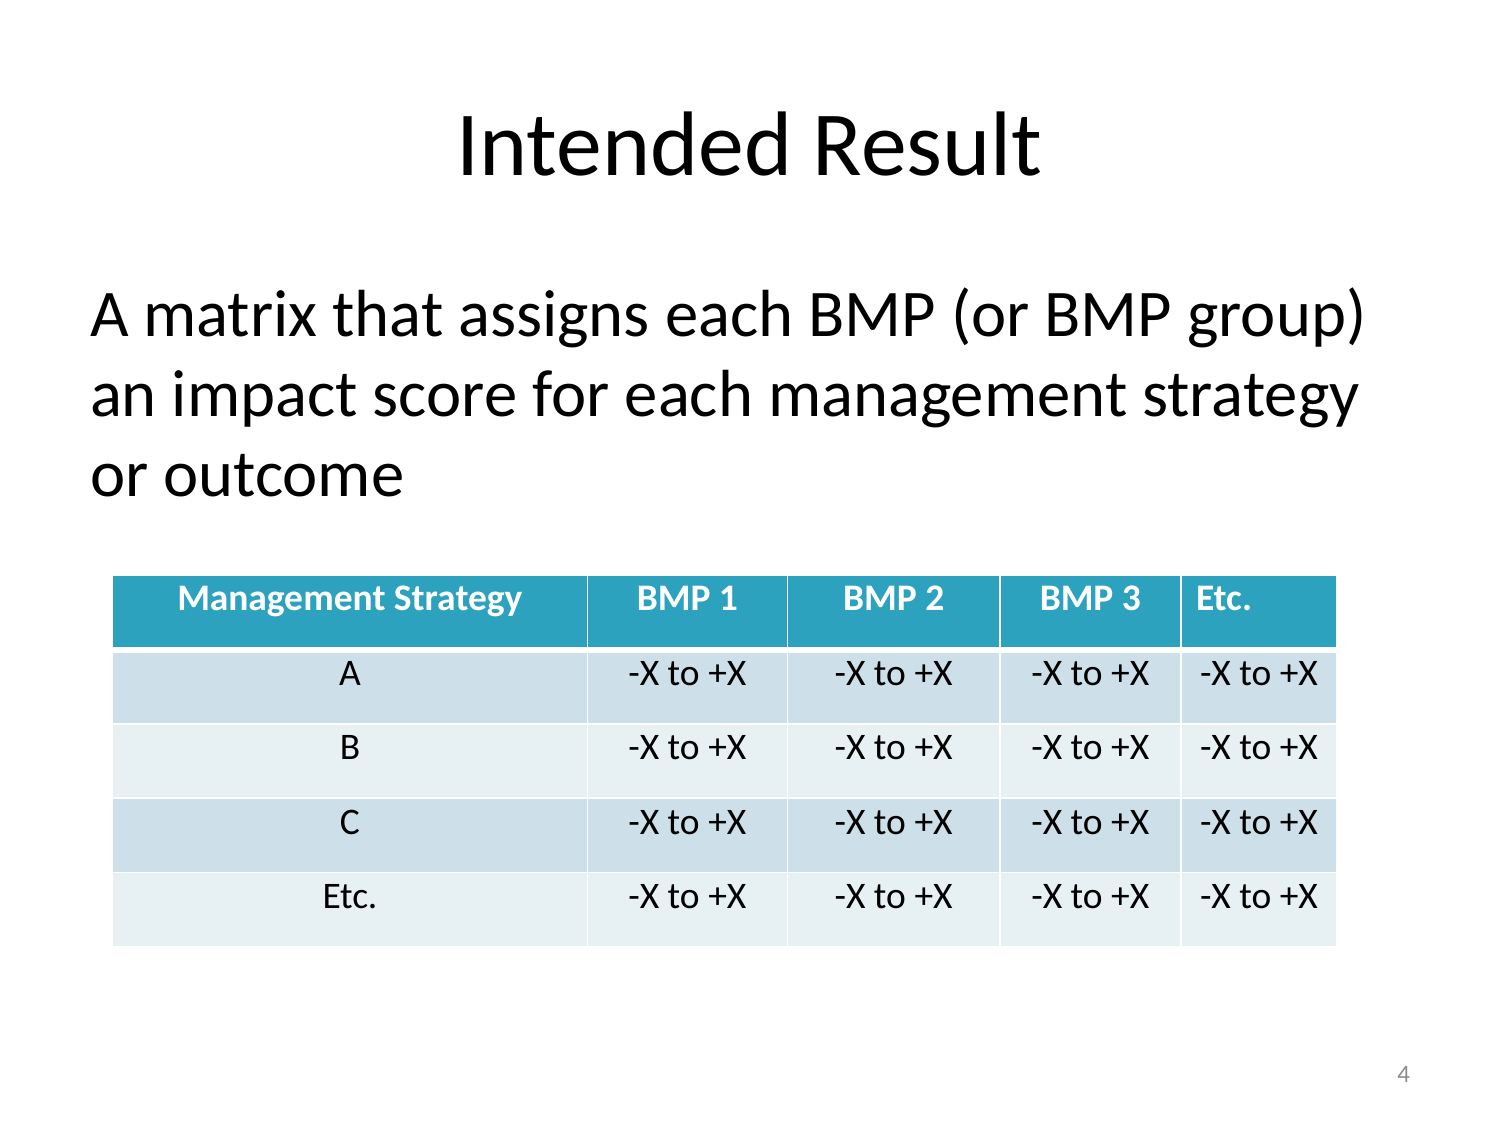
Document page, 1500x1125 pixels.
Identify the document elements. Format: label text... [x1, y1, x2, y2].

table_cell B [113, 725, 587, 797]
table_cell -X to +X [1001, 799, 1180, 872]
table_cell -X to +X [1182, 799, 1336, 872]
table_cell A [113, 653, 587, 723]
table_cell -X to +X [588, 725, 787, 797]
table_cell -X to +X [1001, 725, 1180, 797]
list A matrix that assigns each BMP (or BMP group) an impact score for each management strategy or outcome [75, 262, 1425, 525]
table_cell -X to +X [1182, 873, 1336, 946]
table_cell Etc. [113, 873, 587, 946]
table_cell -X to +X [1182, 725, 1336, 797]
table_cell -X to +X [788, 653, 999, 723]
table_header BMP 1 [588, 576, 787, 647]
table_cell -X to +X [788, 725, 999, 797]
table_header BMP 2 [788, 576, 999, 647]
table_cell -X to +X [1001, 873, 1180, 946]
table_cell -X to +X [788, 873, 999, 946]
table_cell -X to +X [1001, 653, 1180, 723]
table_header Management Strategy [113, 576, 587, 647]
table_header Etc. [1182, 576, 1336, 647]
table_cell -X to +X [588, 653, 787, 723]
table_cell -X to +X [588, 799, 787, 872]
slide_number 4 [1074, 1042, 1425, 1103]
table_cell C [113, 799, 587, 872]
table_cell -X to +X [588, 873, 787, 946]
table_header BMP 3 [1001, 576, 1180, 647]
title Intended Result [75, 45, 1425, 233]
table_cell -X to +X [1182, 653, 1336, 723]
table_cell -X to +X [788, 799, 999, 872]
